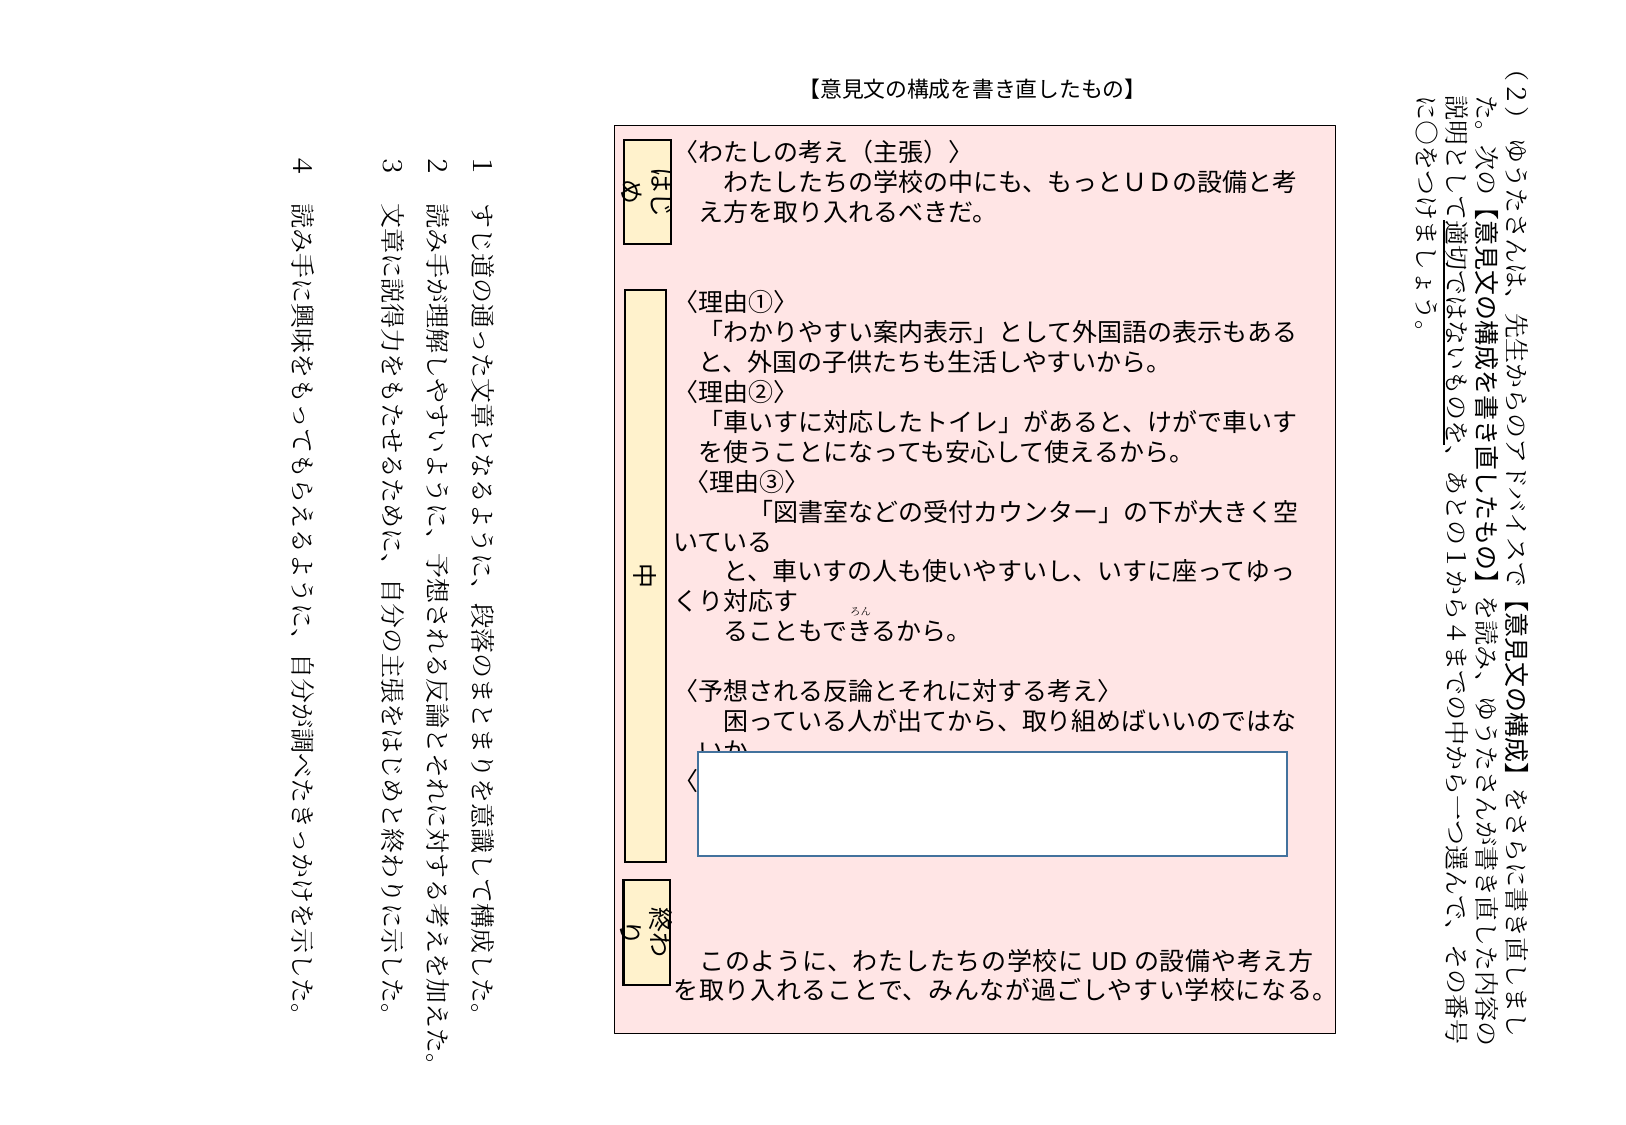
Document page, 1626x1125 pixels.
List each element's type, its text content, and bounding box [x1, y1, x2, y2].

text_box （２） ゆうたさんは、先生からのアドバイスで【意見文の構成】をさらに書き直しまし た。次の【意見文の構成を書き直したもの】を読み、ゆうたさんが書き直した内容の 説明として適切ではないものを、あとの１から４までの中から一つ選んで、その番号 に○をつけましょう。 [1388, 41, 1540, 1071]
text_box １ すじ道の通った文章となるように、段落のまとまりを意識して構成した。 ２ 読み手が理解しやすいように、予想される反論とそれに対する考えを加えた。 ３ 文章に説得力をもたせるために、自分の主張をはじめと終わりに示した。 ４ 読み手に興味をもってもらえるように、自分が調べたきっかけを示した。 [308, 88, 521, 1098]
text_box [614, 67, 1336, 1034]
